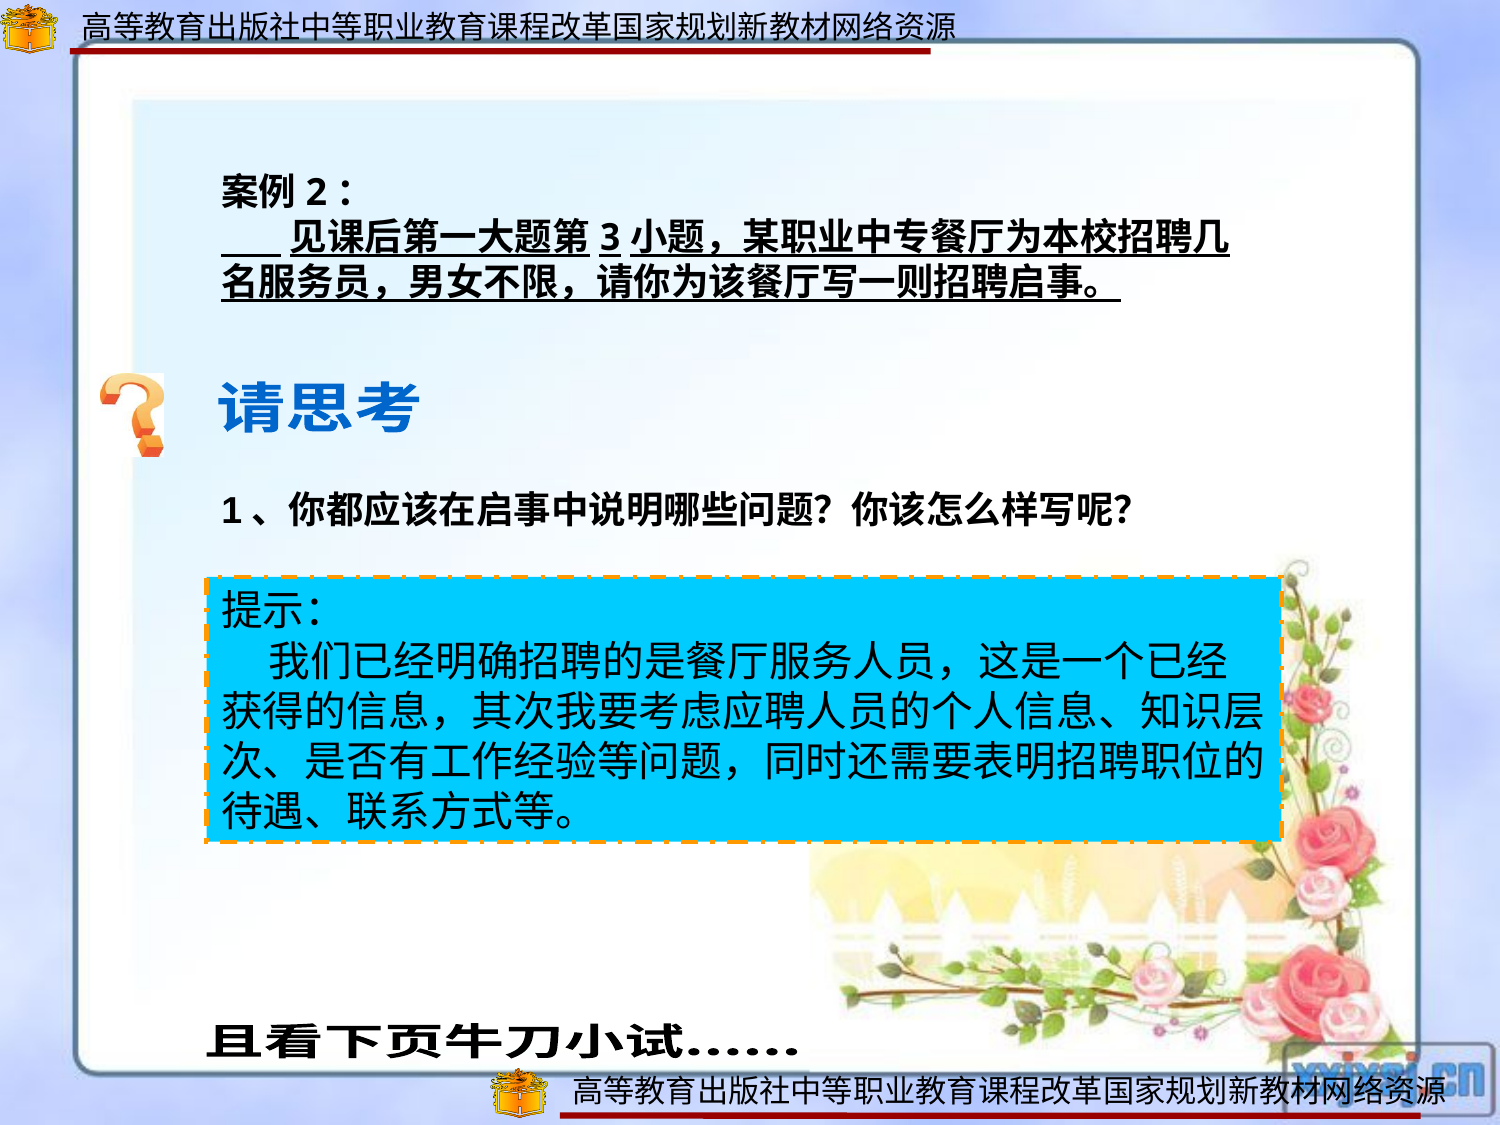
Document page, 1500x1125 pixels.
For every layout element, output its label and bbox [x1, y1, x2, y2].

text_box [489, 1064, 1500, 1118]
picture [0, 0, 1500, 1125]
text_box [0, 0, 1010, 54]
